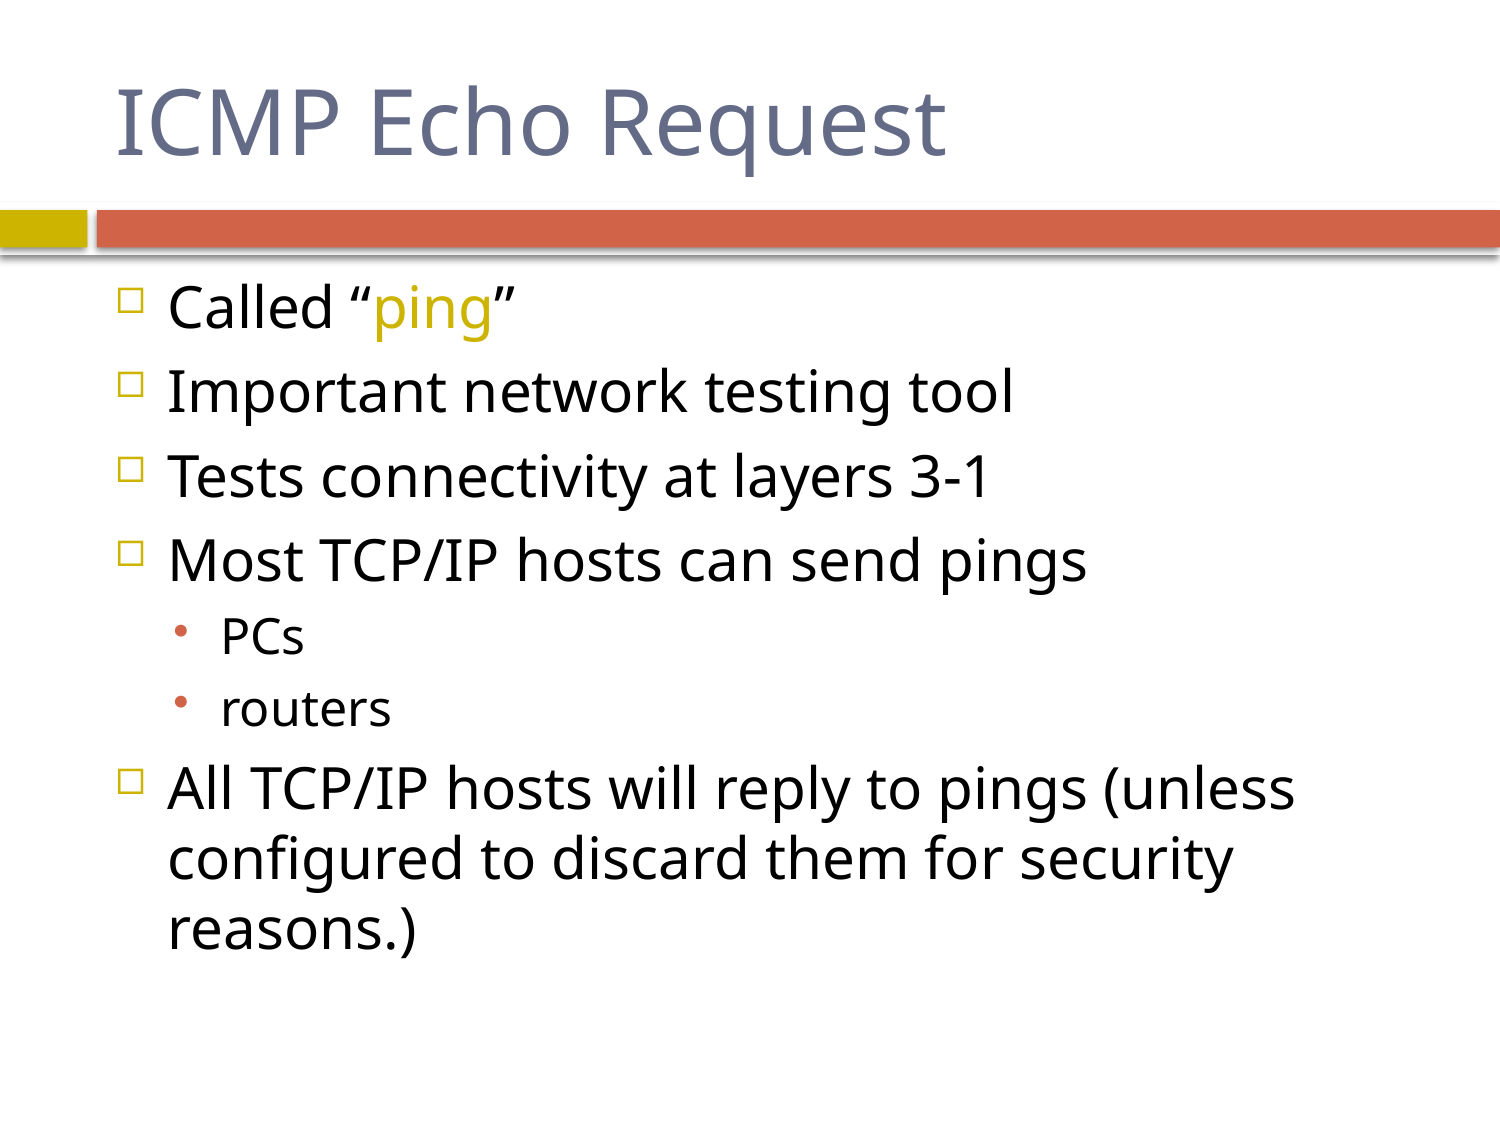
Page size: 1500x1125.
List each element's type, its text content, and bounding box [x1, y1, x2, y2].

list Called “ping” Important network testing tool Tests connectivity at layers 3-1 Most TCP/IP hosts can send pings PCs routers All TCP/IP hosts will reply to pings (unless configured to discard them for security reasons.) [100, 262, 1438, 1000]
title ICMP Echo Request [100, 37, 1438, 200]
